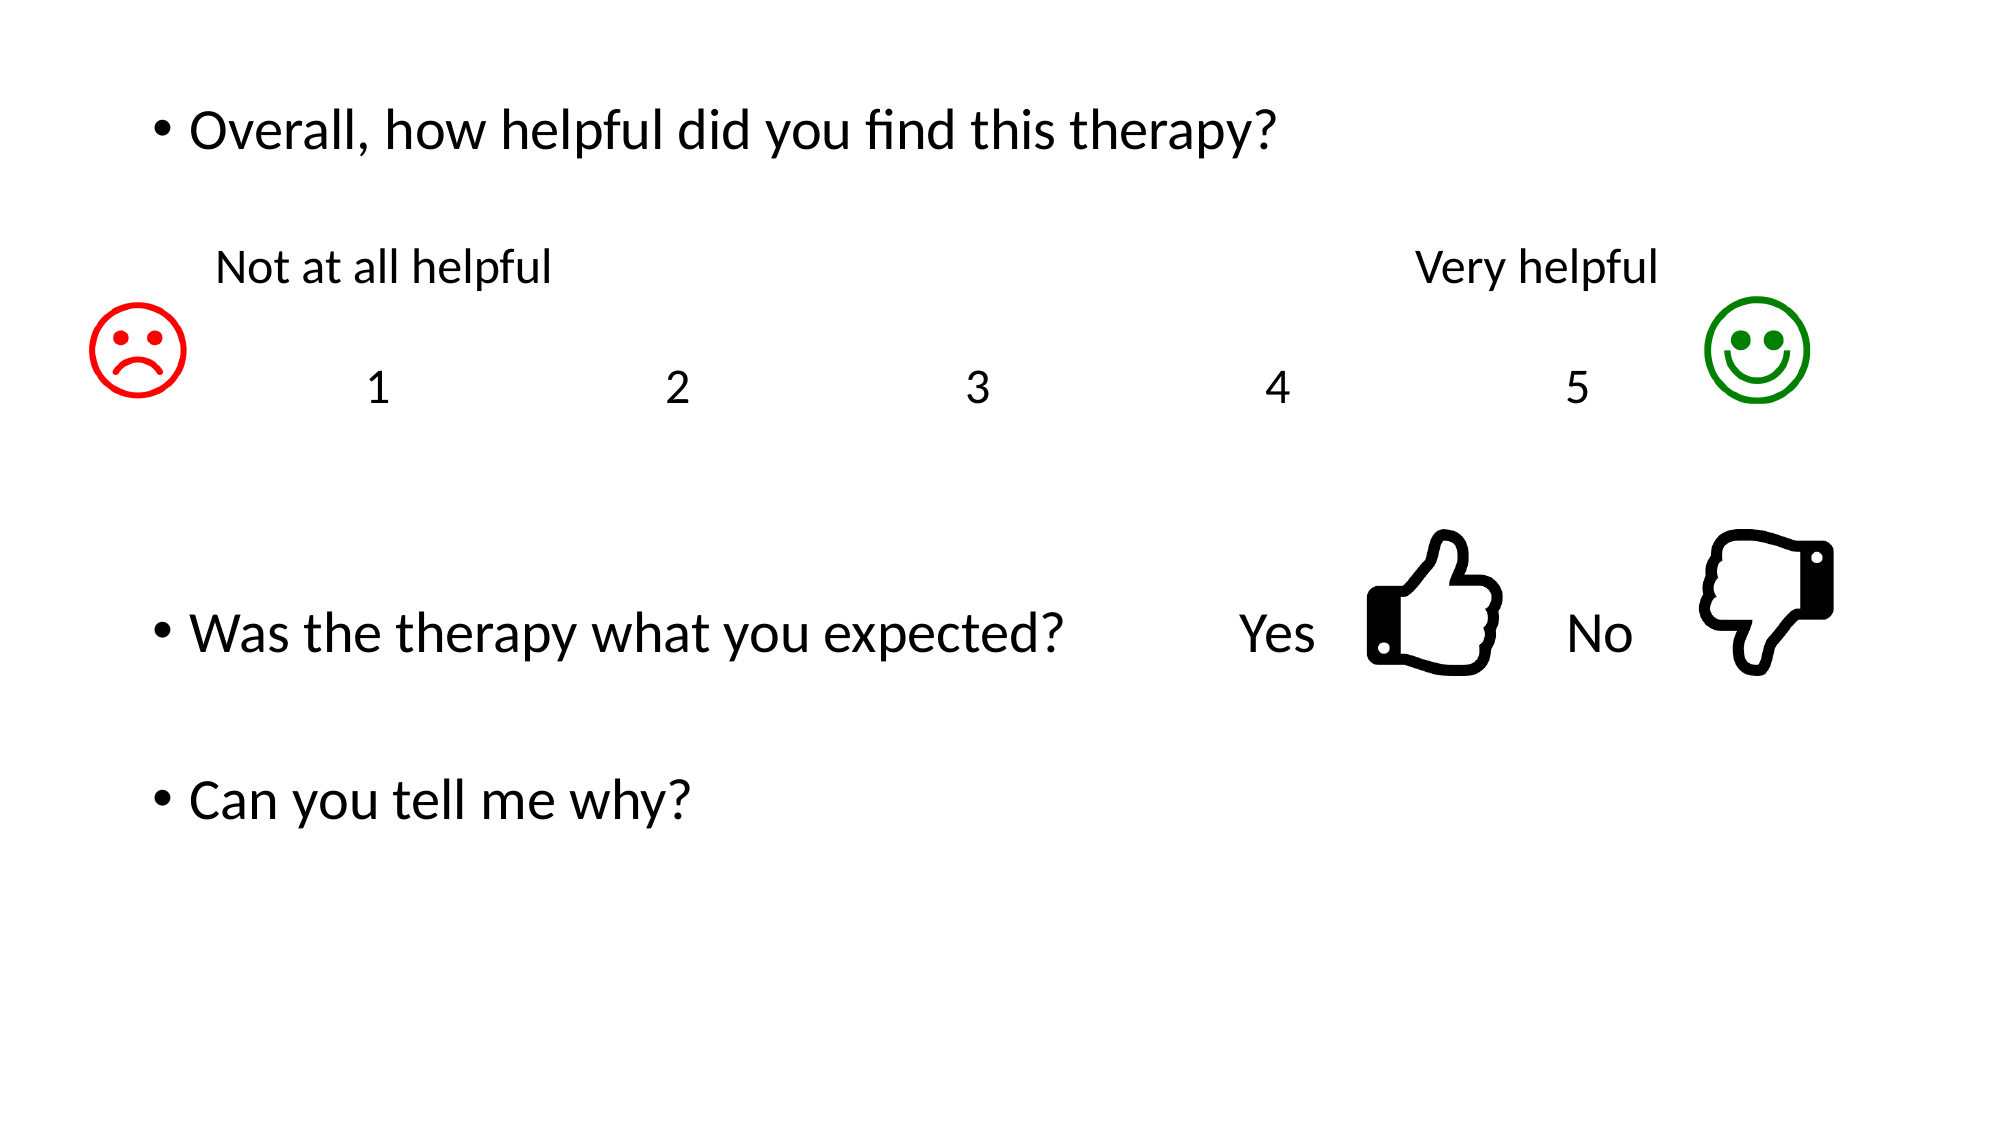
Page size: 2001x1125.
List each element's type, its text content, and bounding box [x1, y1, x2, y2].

text_box Not at all helpful Very helpful 1 2 3 4 5 [200, 225, 1770, 421]
list Overall, how helpful did you find this therapy? Was the therapy what you expected? Yes No Can you tell me why? [137, 91, 1863, 1072]
picture [1361, 529, 1508, 676]
picture [74, 296, 201, 405]
picture [1702, 296, 1811, 405]
picture [1692, 529, 1839, 676]
